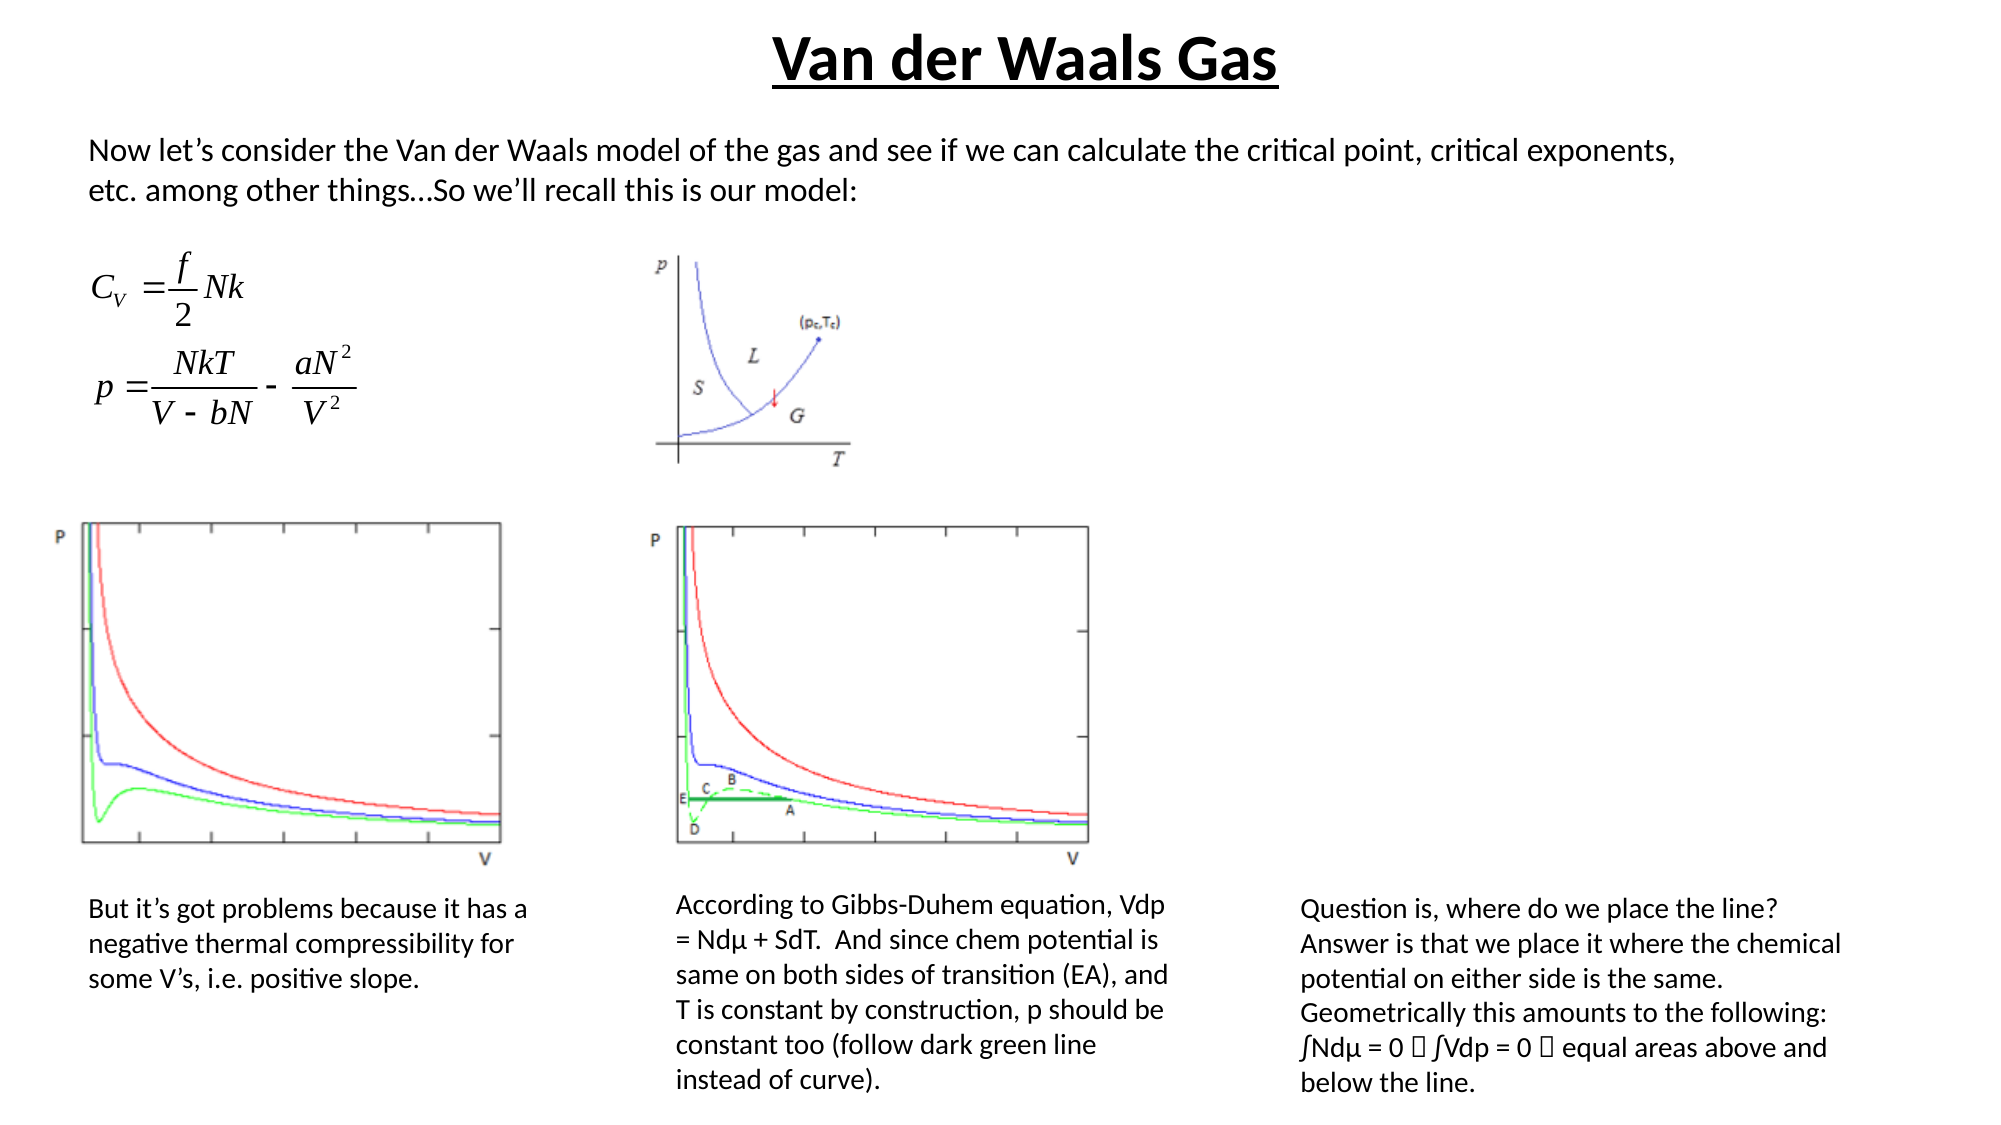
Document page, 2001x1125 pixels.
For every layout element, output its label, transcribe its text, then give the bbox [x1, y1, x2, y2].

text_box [86, 241, 365, 434]
text_box But it’s got problems because it has a negative thermal compressibility for some V’s, i.e. positive slope. [73, 881, 564, 1002]
text_box Van der Waals Gas [545, 15, 1506, 103]
text_box According to Gibbs-Duhem equation, Vdp = Ndμ + SdT. And since chem potential is same on both sides of transition (EA), and T is constant by construction, p should be constant too (follow dark green line instead of curve). [661, 877, 1196, 1103]
text_box Now let’s consider the Van der Waals model of the gas and see if we can calculate the critical point, critical exponents, etc. among other things…So we’ll recall this is our model: [73, 120, 1729, 216]
picture [44, 494, 532, 878]
picture [637, 237, 898, 489]
picture [635, 509, 1116, 882]
text_box Question is, where do we place the line? Answer is that we place it where the chemical potential on either side is the same. Geometrically this amounts to the following: ∫Ndμ = 0  ∫Vdp = 0  equal areas above and below the line. [1285, 881, 1882, 1107]
